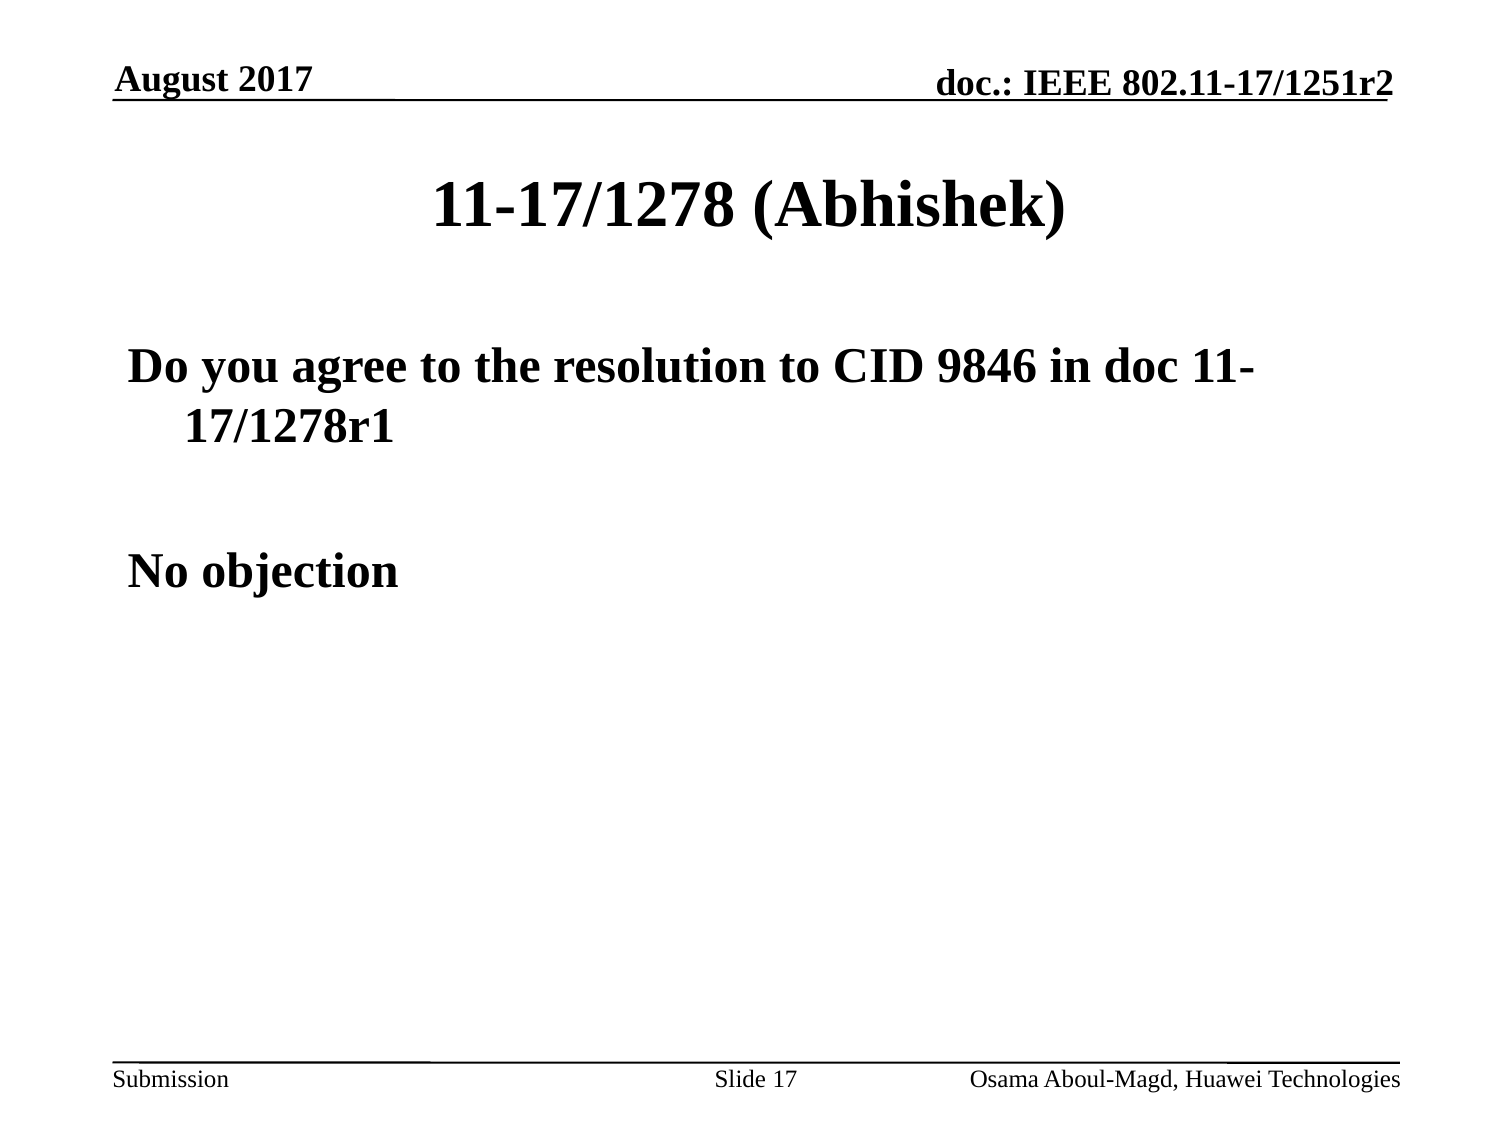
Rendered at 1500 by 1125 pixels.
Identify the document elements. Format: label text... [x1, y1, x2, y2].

slide_number Slide 17 [712, 1061, 800, 1123]
list Do you agree to the resolution to CID 9846 in doc 11-17/1278r1 No objection [112, 324, 1388, 1000]
footer Osama Aboul-Magd, Huawei Technologies [878, 1061, 1402, 1093]
title 11-17/1278 (Abhishek) [112, 112, 1388, 288]
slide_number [114, 54, 423, 100]
